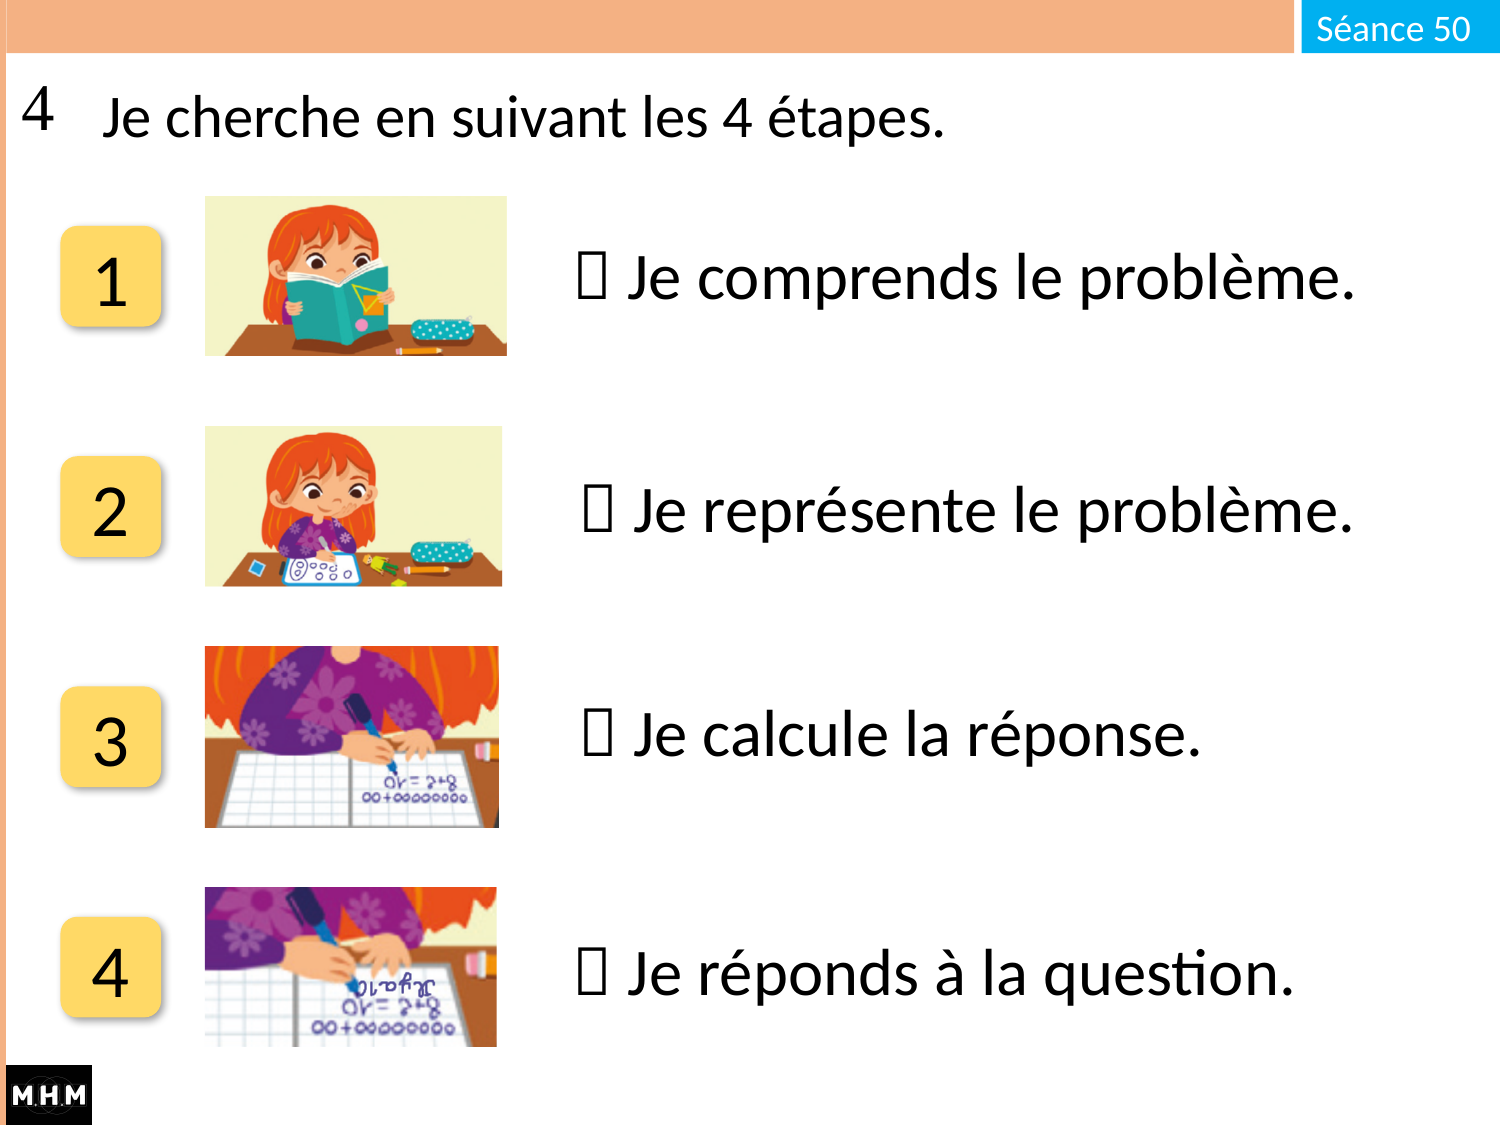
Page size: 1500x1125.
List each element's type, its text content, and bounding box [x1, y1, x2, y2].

text_box 2 [59, 455, 163, 558]
picture [6, 1065, 92, 1125]
text_box  Je calcule la réponse. [563, 682, 1415, 777]
picture [204, 887, 497, 1047]
text_box 3 [59, 685, 163, 789]
text_box  Je représente le problème. [563, 458, 1440, 554]
picture [204, 196, 515, 356]
text_box 4 [59, 915, 163, 1019]
picture [204, 426, 503, 587]
text_box  Je comprends le problème. [558, 225, 1440, 321]
picture [204, 646, 499, 828]
text_box  Je réponds à la question. [558, 921, 1409, 1017]
title Je cherche en suivant les 4 étapes. [87, 32, 1382, 158]
text_box 1 [59, 224, 163, 328]
